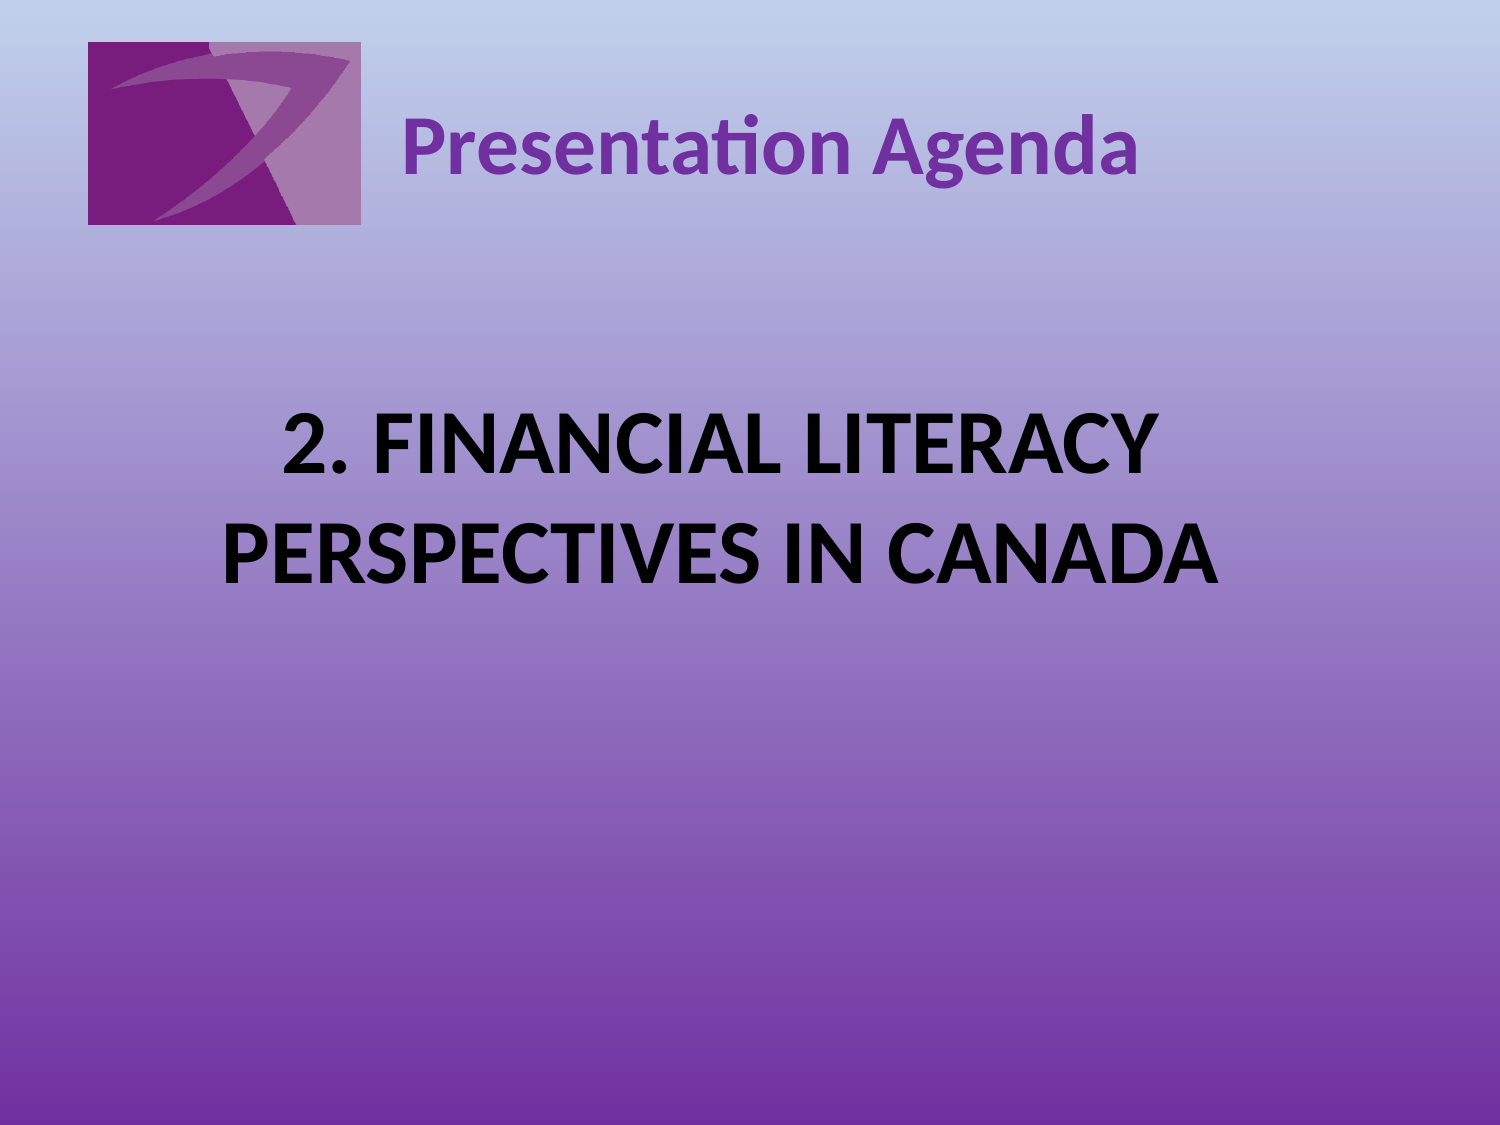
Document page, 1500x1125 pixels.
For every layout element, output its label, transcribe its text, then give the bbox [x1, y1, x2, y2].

picture [88, 42, 361, 226]
text_box Presentation Agenda [386, 82, 1465, 200]
text_box 2. FINANCIAL LITERACY PERSPECTIVES IN CANADA [163, 374, 1278, 610]
